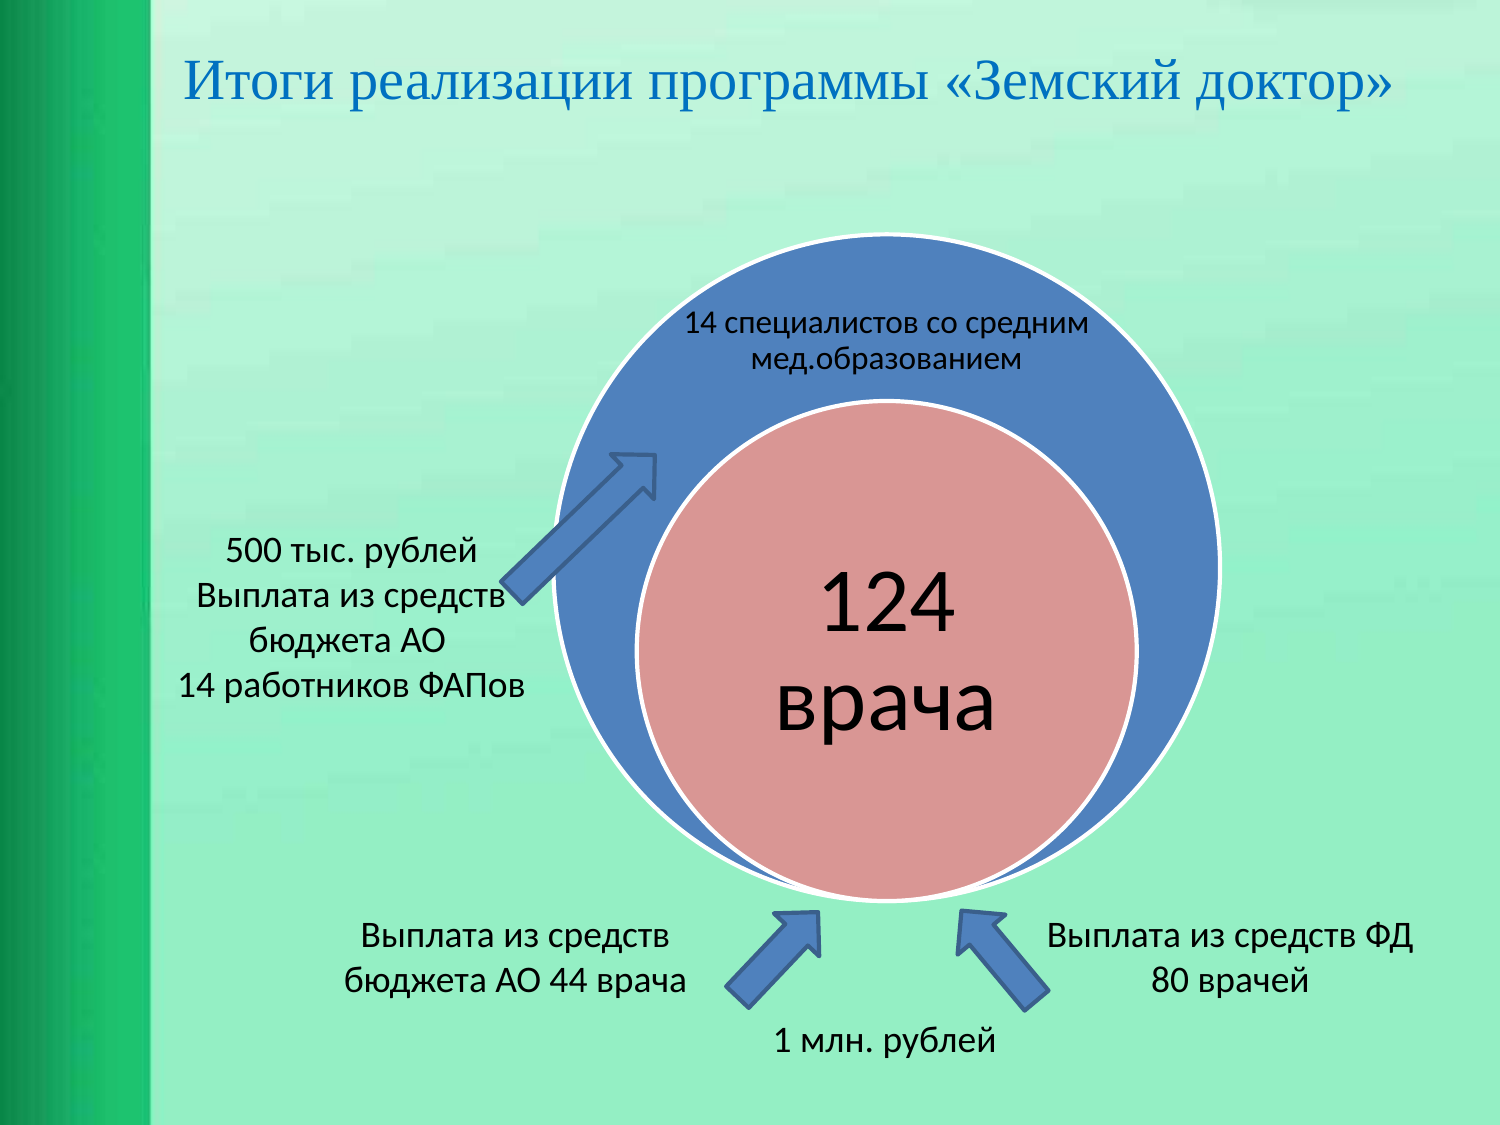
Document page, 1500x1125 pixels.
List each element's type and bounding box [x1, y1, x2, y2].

text_box [386, 234, 1387, 902]
picture [0, 0, 1500, 1125]
